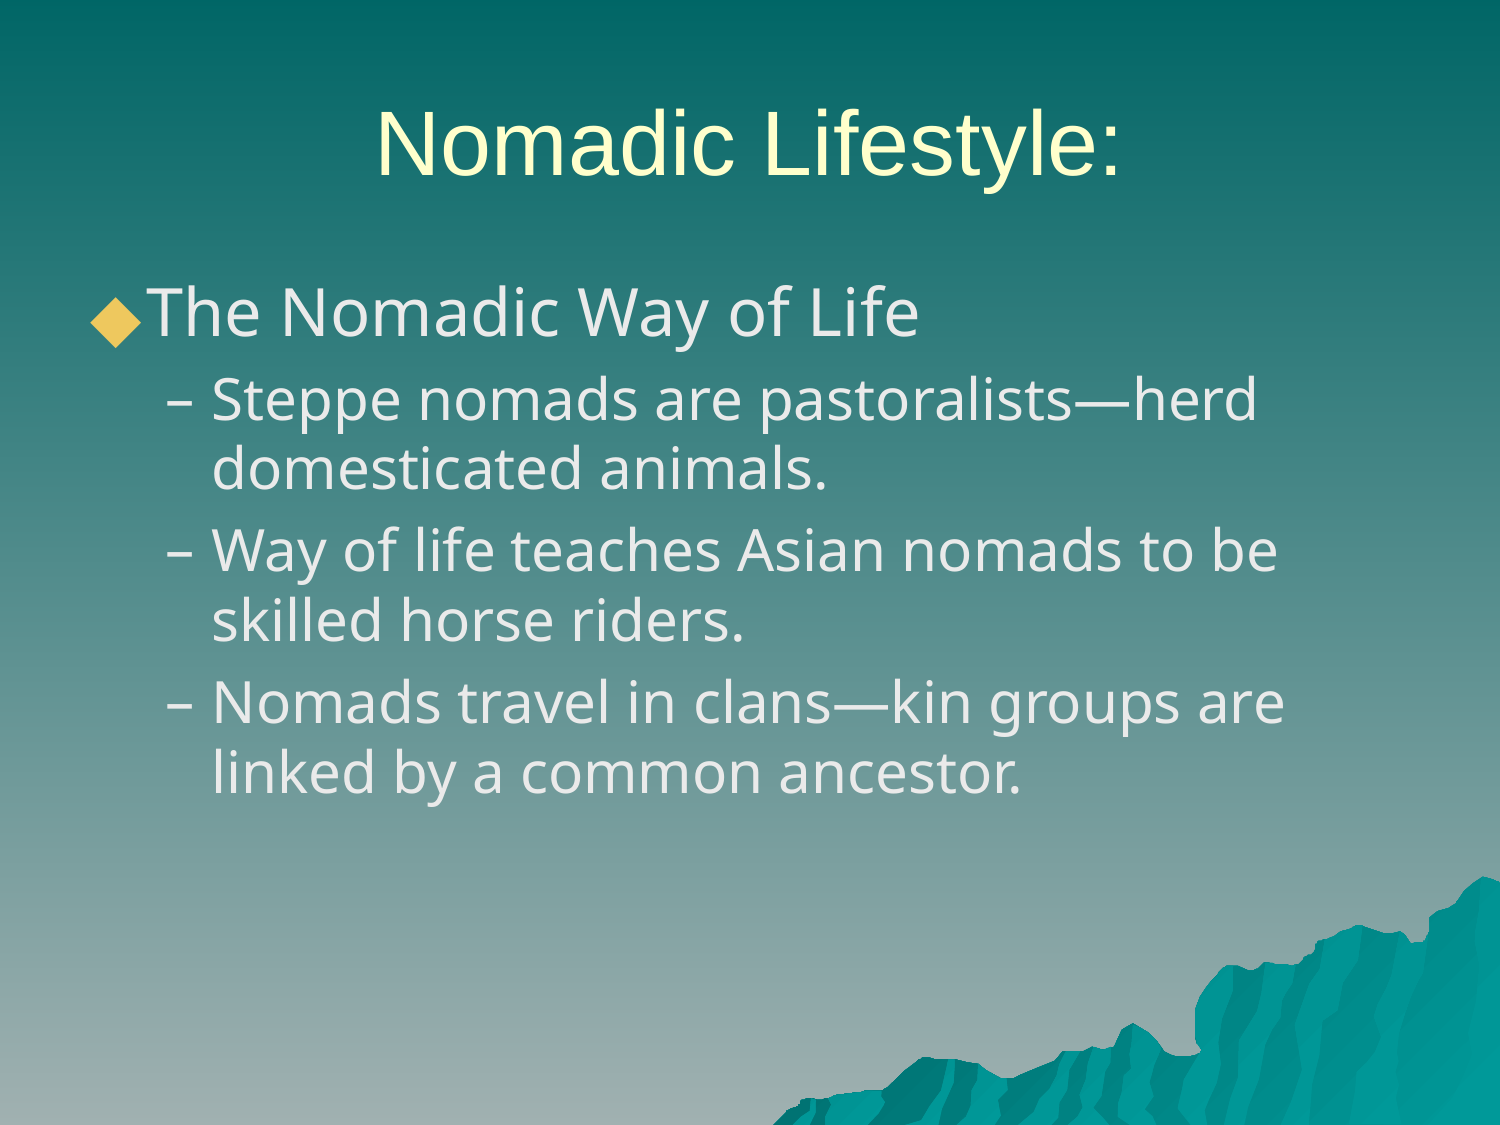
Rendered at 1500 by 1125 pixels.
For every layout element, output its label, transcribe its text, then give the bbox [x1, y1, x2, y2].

list The Nomadic Way of Life Steppe nomads are pastoralists—herd domesticated animals. Way of life teaches Asian nomads to be skilled horse riders. Nomads travel in clans—kin groups are linked by a common ancestor. [75, 262, 1425, 1006]
title Nomadic Lifestyle: [75, 45, 1425, 233]
